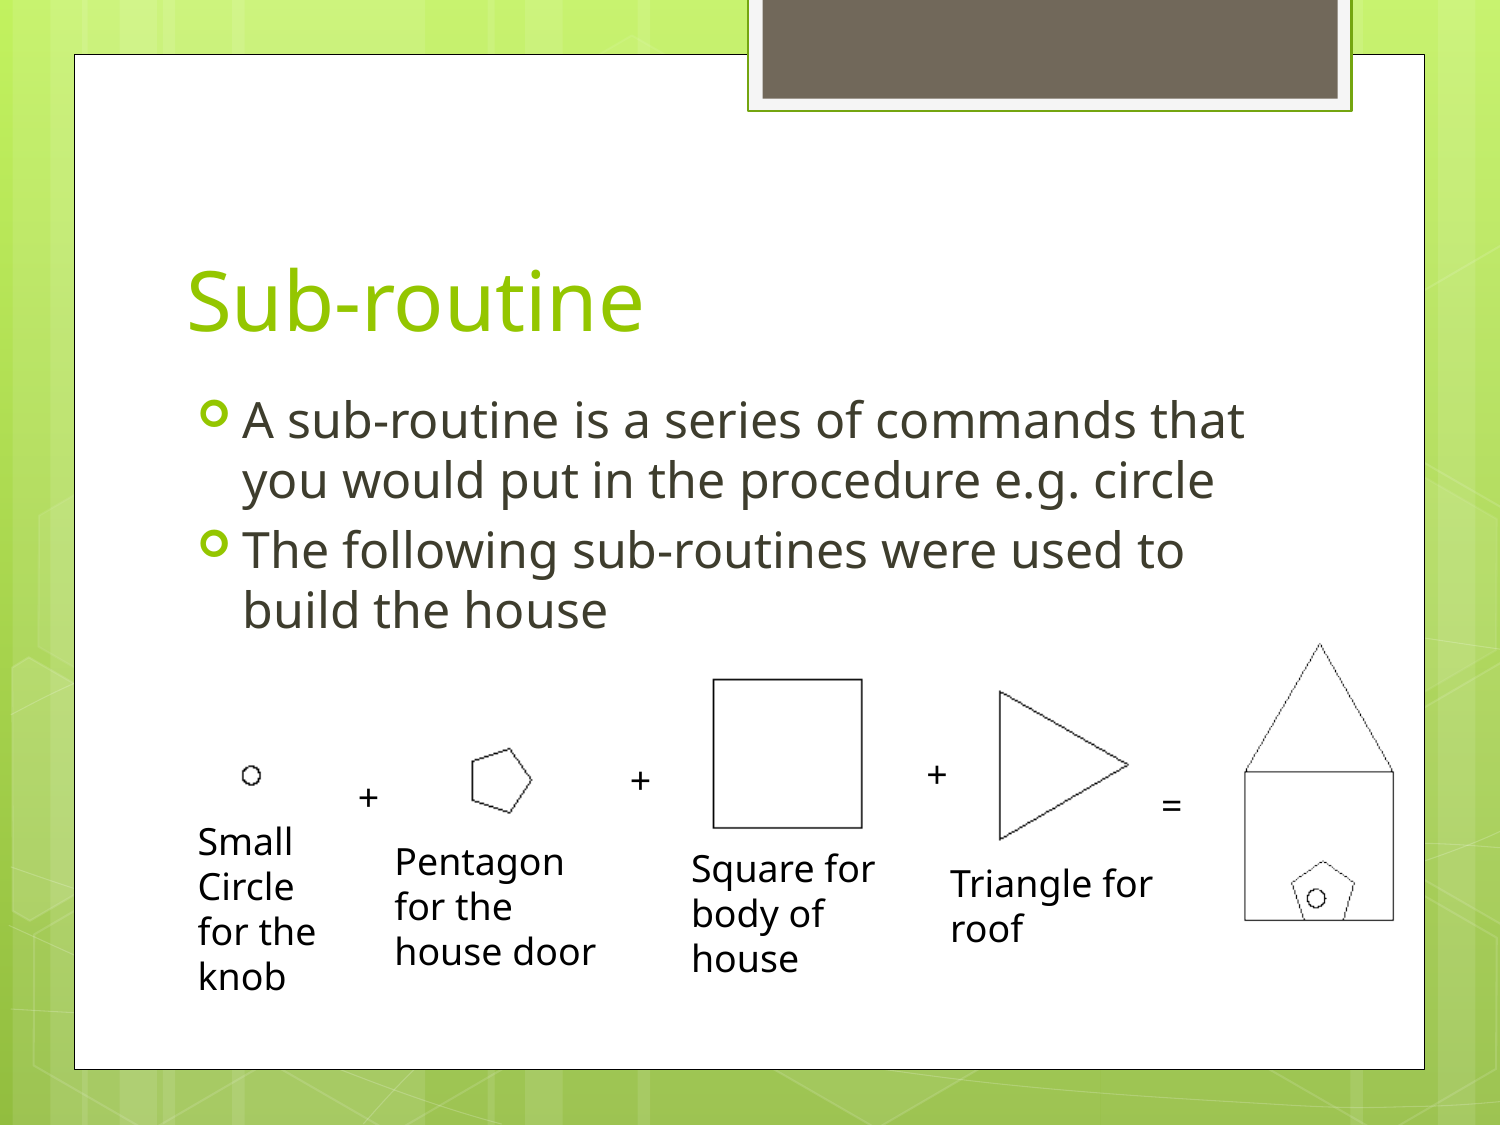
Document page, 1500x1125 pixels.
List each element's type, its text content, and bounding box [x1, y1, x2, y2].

title Sub-routine [171, 168, 1324, 357]
list A sub-routine is a series of commands that you would put in the procedure e.g. circle The following sub-routines were used to build the house [171, 381, 1283, 957]
text_box + [343, 766, 391, 827]
text_box Square for body of house [676, 837, 917, 988]
picture [222, 750, 280, 811]
picture [917, 637, 1171, 875]
text_box Triangle for roof [935, 884, 1169, 958]
text_box Small Circle for the knob [182, 810, 337, 1005]
picture [450, 730, 550, 831]
picture [702, 637, 886, 864]
picture [1175, 610, 1452, 982]
text_box Pentagon for the house door [379, 830, 620, 980]
text_box + [615, 749, 663, 810]
